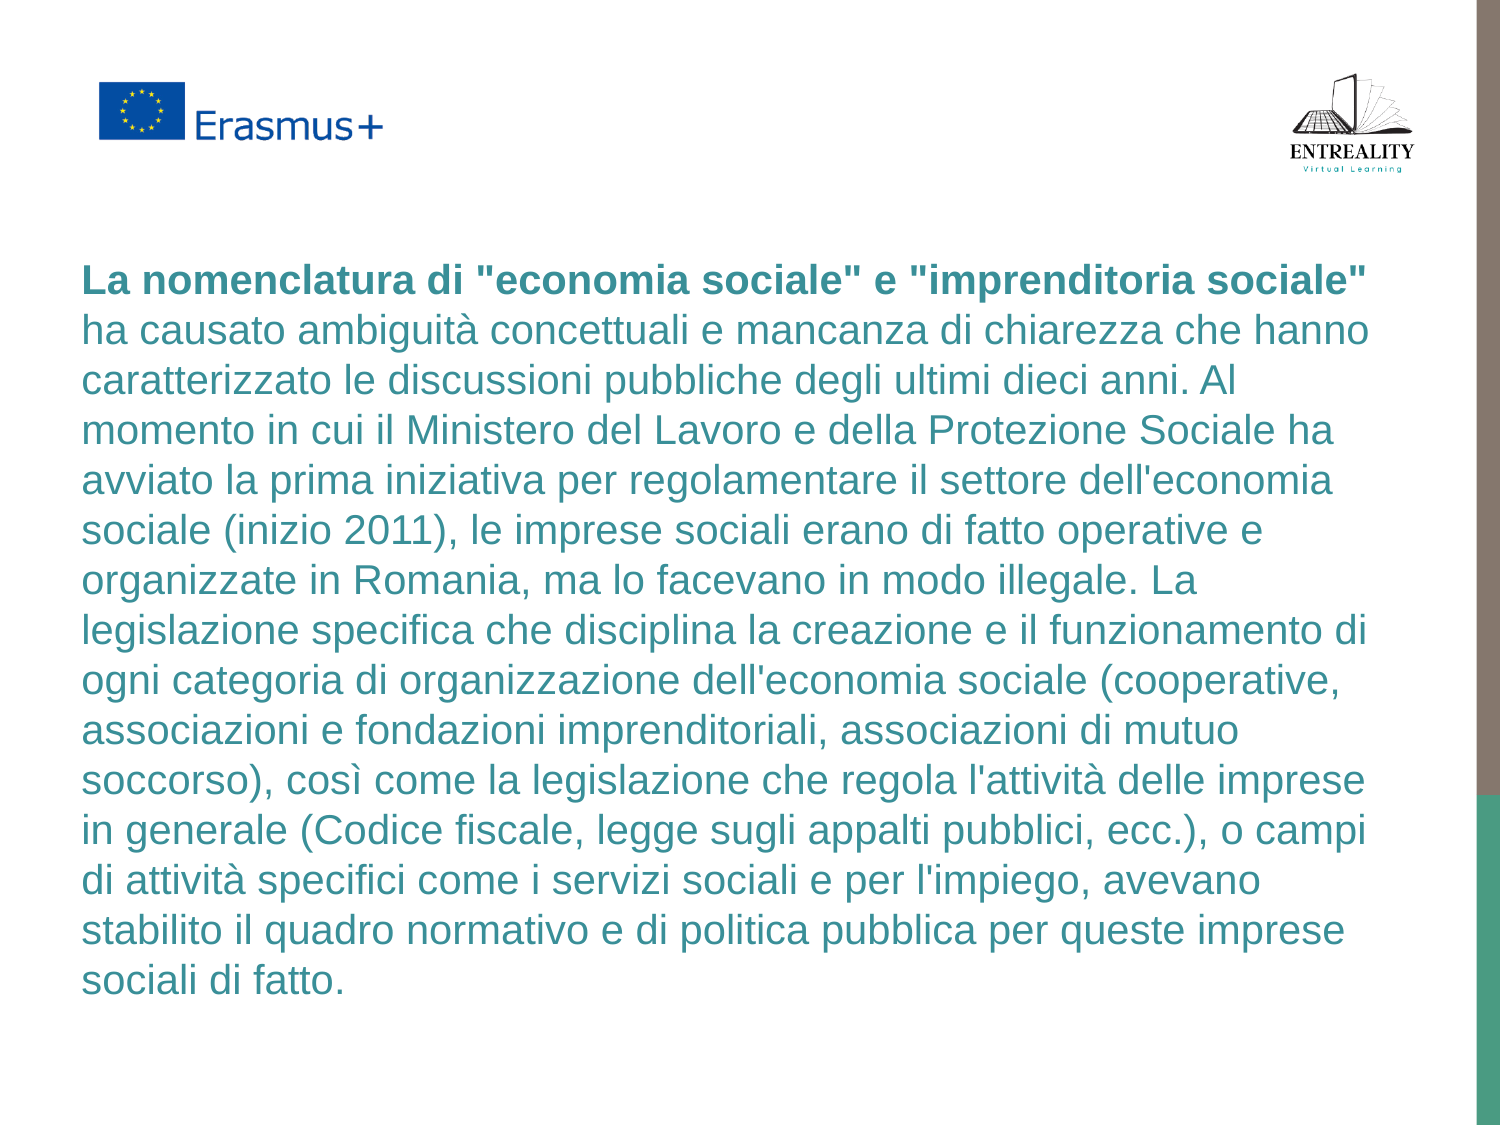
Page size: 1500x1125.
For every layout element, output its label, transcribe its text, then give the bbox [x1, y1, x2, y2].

picture [81, 64, 399, 156]
picture [1246, 17, 1458, 229]
title La nomenclatura di "economia sociale" e "imprenditoria sociale" ha causato ambiguità concettuali e mancanza di chiarezza che hanno caratterizzato le discussioni pubbliche degli ultimi dieci anni. Al momento in cui il Ministero del Lavoro e della Protezione Sociale ha avviato la prima iniziativa per regolamentare il settore dell'economia sociale (inizio 2011), le imprese sociali erano di fatto operative e organizzate in Romania, ma lo facevano in modo illegale. La legislazione specifica che disciplina la creazione e il funzionamento di ogni categoria di organizzazione dell'economia sociale (cooperative, associazioni e fondazioni imprenditoriali, associazioni di mutuo soccorso), così come la legislazione che regola l'attività delle imprese in generale (Codice fiscale, legge sugli appalti pubblici, ecc.), o campi di attività specifici come i servizi sociali e per l'impiego, avevano stabilito il quadro normativo e di politica pubblica per queste imprese sociali di fatto. [66, 343, 1391, 1063]
